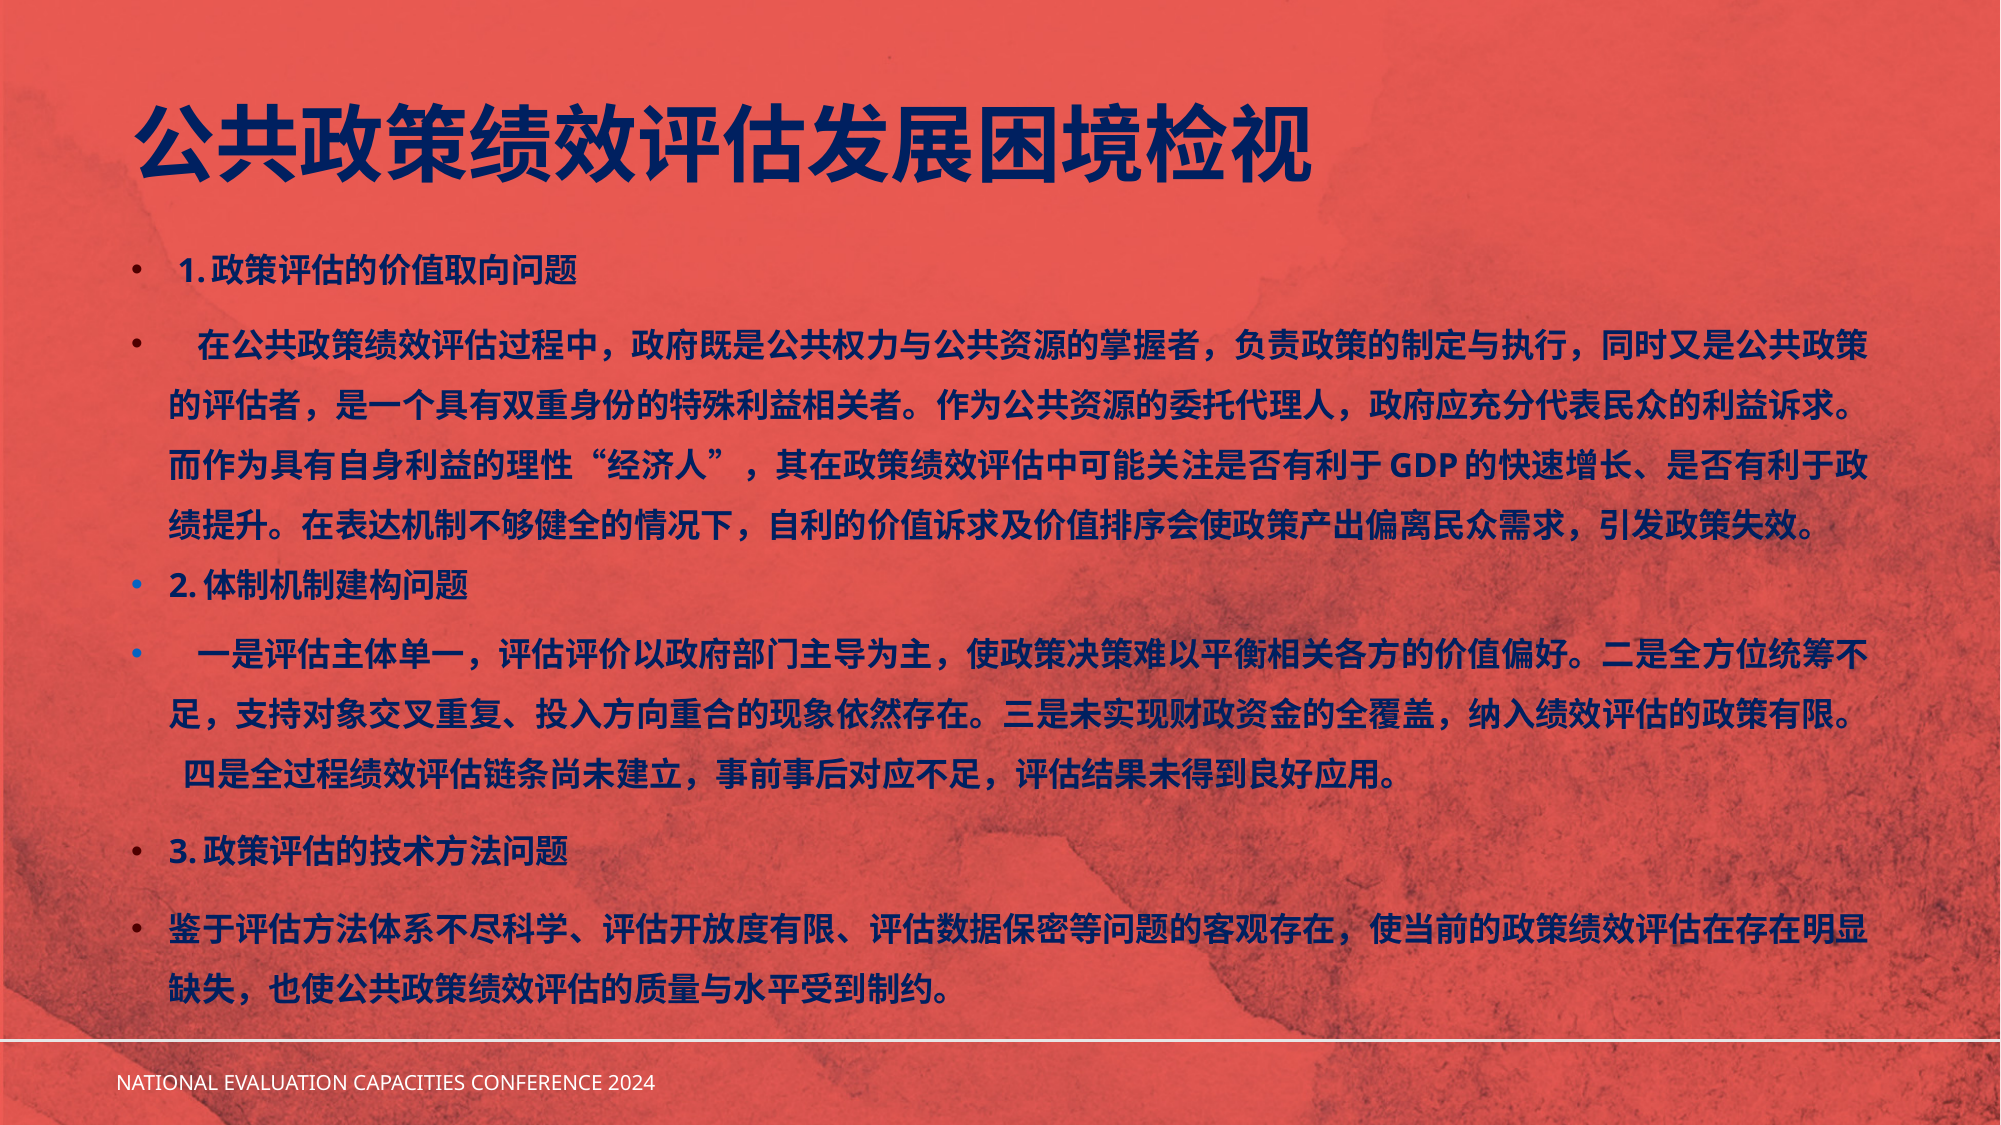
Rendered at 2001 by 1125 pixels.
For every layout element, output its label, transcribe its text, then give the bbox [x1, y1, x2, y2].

picture [0, 0, 2001, 1125]
list 1.政策评估的价值取向问题 在公共政策绩效评估过程中，政府既是公共权力与公共资源的掌握者，负责政策的制定与执行，同时又是公共政策的评估者，是一个具有双重身份的特殊利益相关者。作为公共资源的委托代理人，政府应充分代表民众的利益诉求。而作为具有自身利益的理性“经济人”，其在政策绩效评估中可能关注是否有利于GDP的快速增长、是否有利于政绩提升。在表达机制不够健全的情况下，自利的价值诉求及价值排序会使政策产出偏离民众需求，引发政策失效。 2.体制机制建构问题 一是评估主体单一，评估评价以政府部门主导为主，使政策决策难以平衡相关各方的价值偏好。二是全方位统筹不足，支持对象交叉重复、投入方向重合的现象依然存在。三是未实现财政资金的全覆盖，纳入绩效评估的政策有限。 四是全过程绩效评估链条尚未建立，事前事后对应不足，评估结果未得到良好应用。 3.政策评估的技术方法问题 鉴于评估方法体系不尽科学、评估开放度有限、评估数据保密等问题的客观存在，使当前的政策绩效评估在存在明显缺失，也使公共政策绩效评估的质量与水平受到制约。 [116, 221, 1884, 1070]
title 公共政策绩效评估发展困境检视 [116, 95, 1884, 202]
